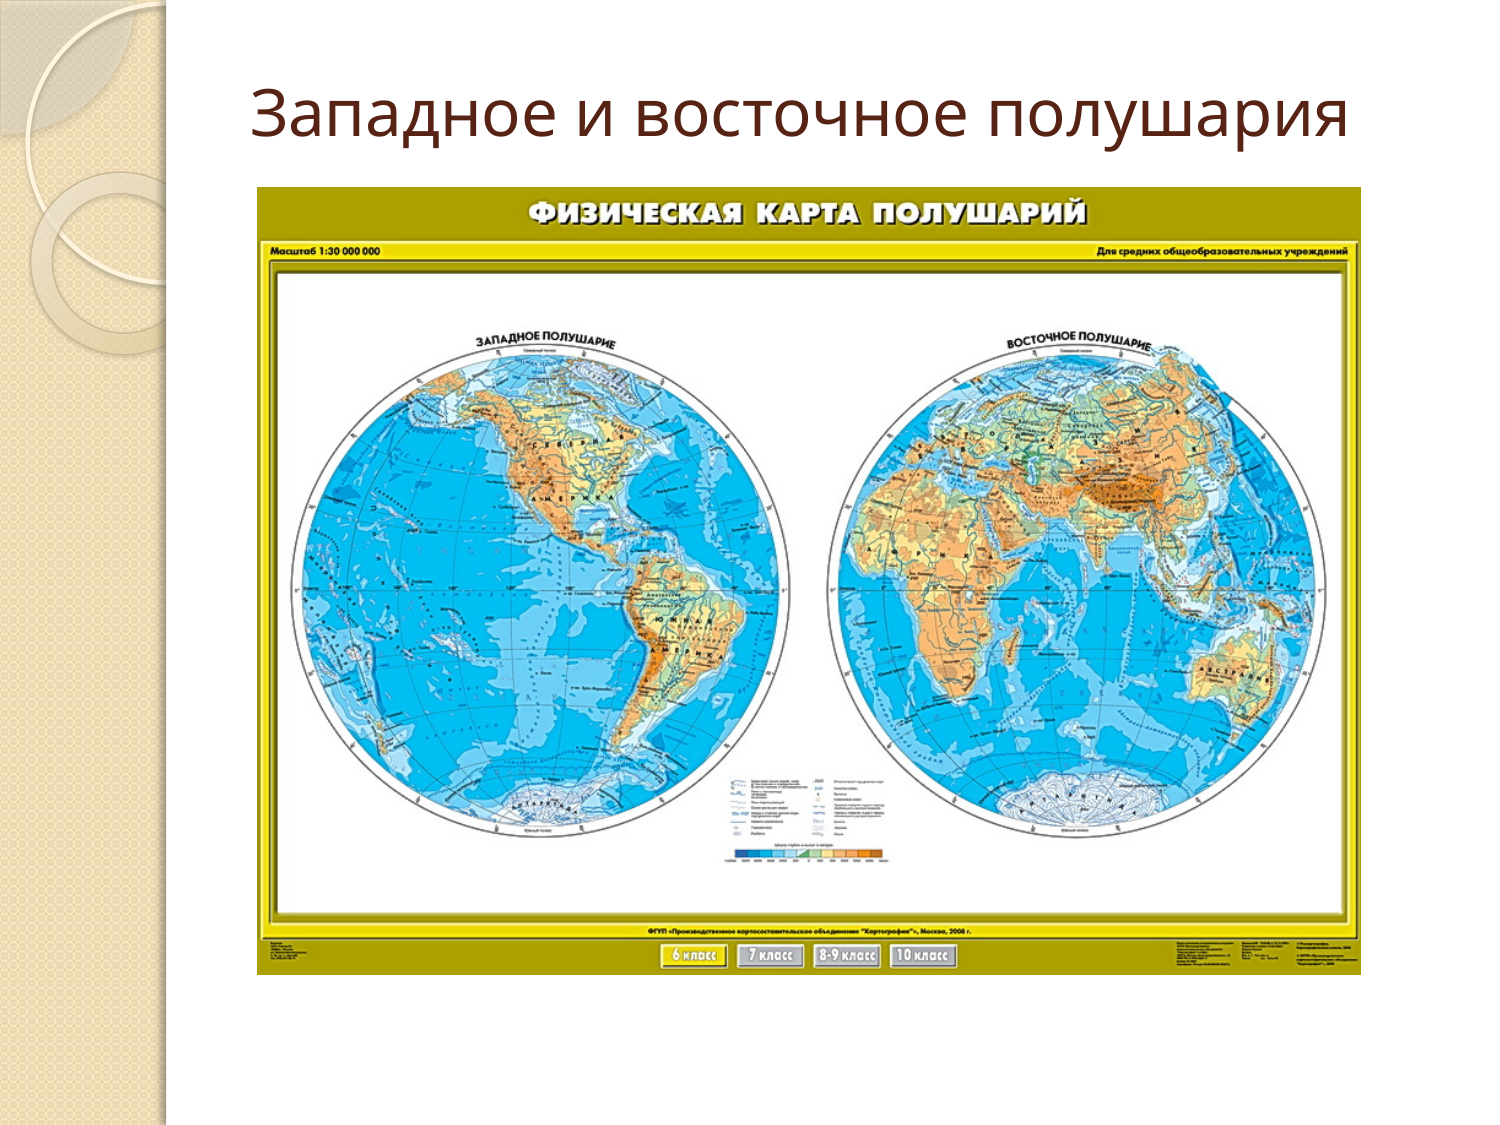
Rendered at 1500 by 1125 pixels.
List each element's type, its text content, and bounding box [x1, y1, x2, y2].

title Западное и восточное полушария [235, 45, 1466, 176]
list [257, 187, 1361, 976]
